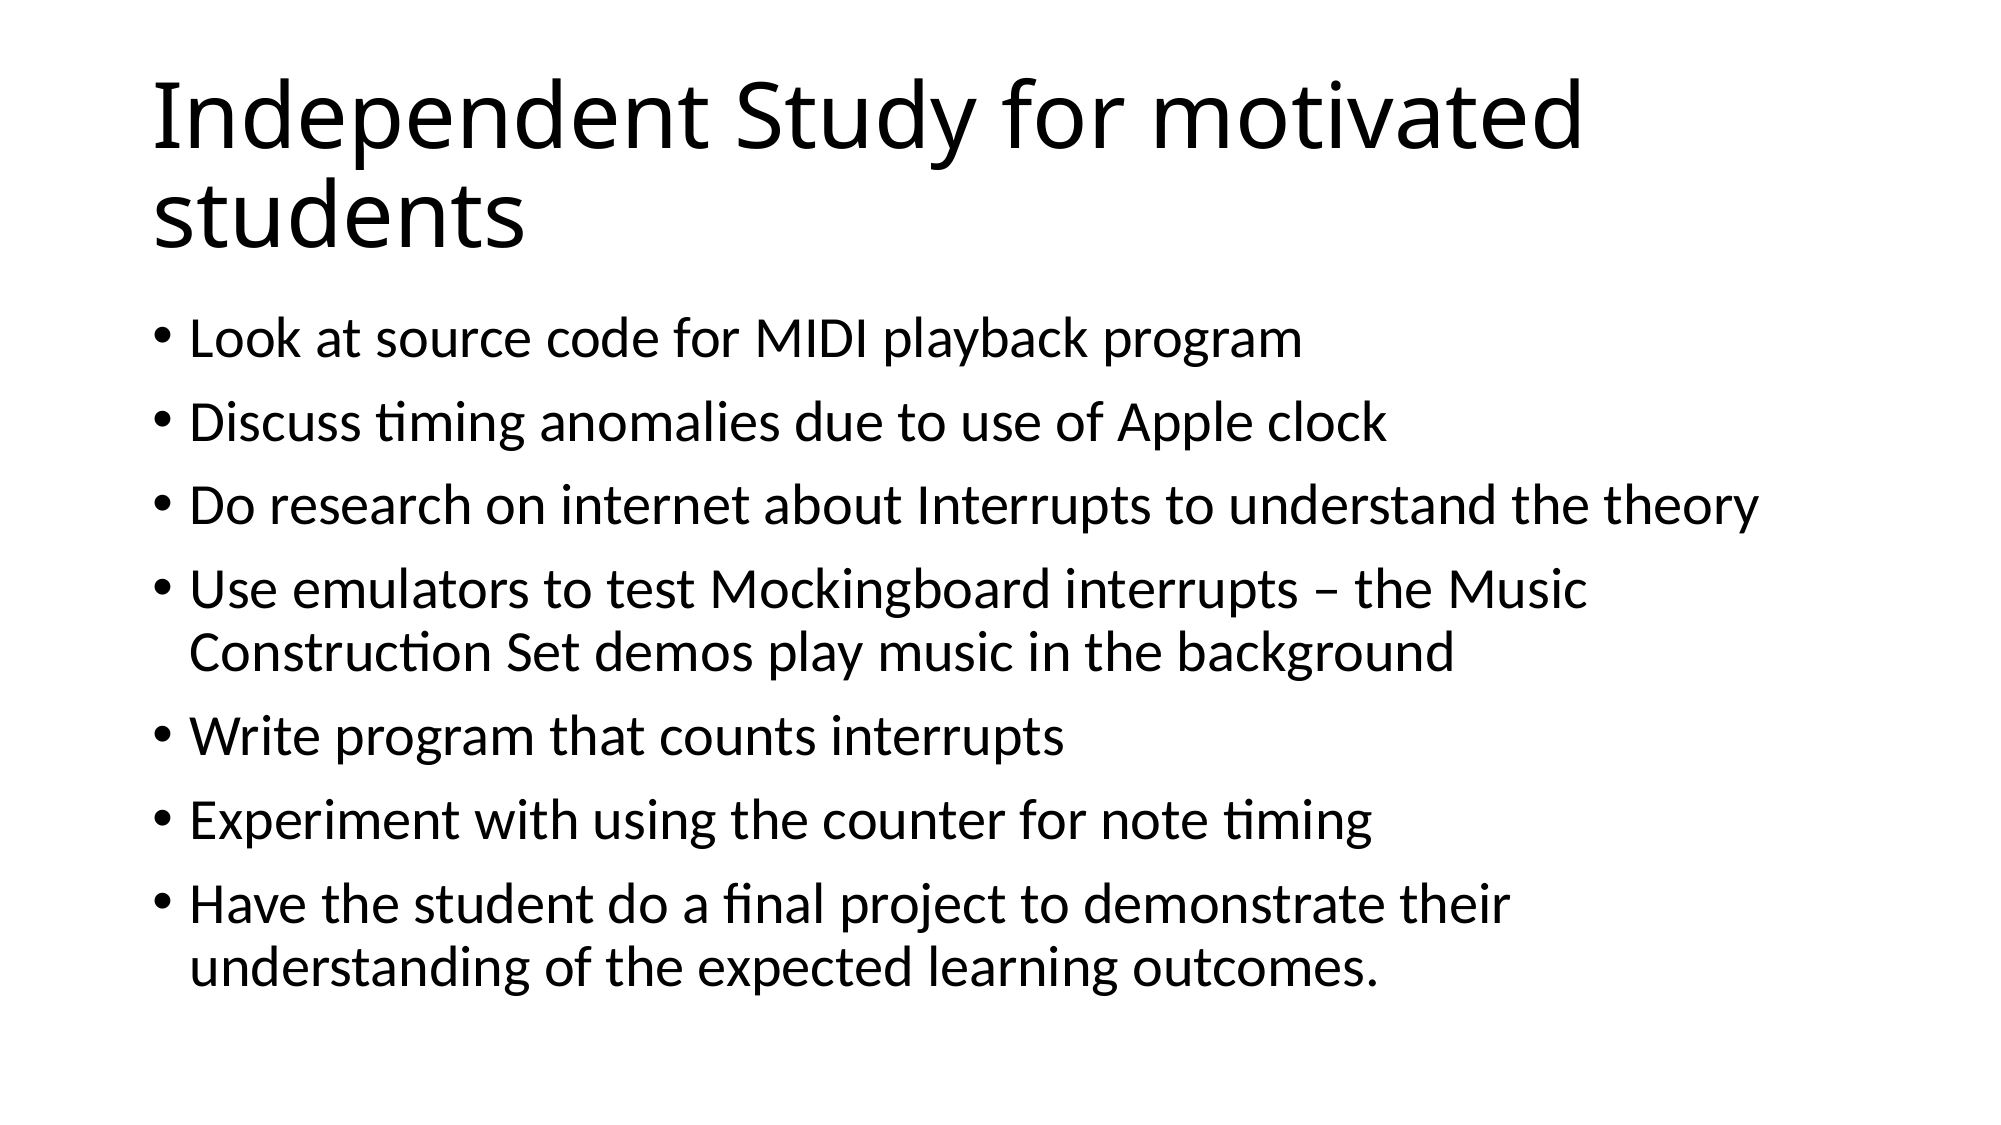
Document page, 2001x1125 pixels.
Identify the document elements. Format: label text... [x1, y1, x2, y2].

title Independent Study for motivated students [137, 59, 1863, 278]
list Look at source code for MIDI playback program Discuss timing anomalies due to use of Apple clock Do research on internet about Interrupts to understand the theory Use emulators to test Mockingboard interrupts – the Music Construction Set demos play music in the background Write program that counts interrupts Experiment with using the counter for note timing Have the student do a final project to demonstrate their understanding of the expected learning outcomes. [137, 299, 1863, 1014]
